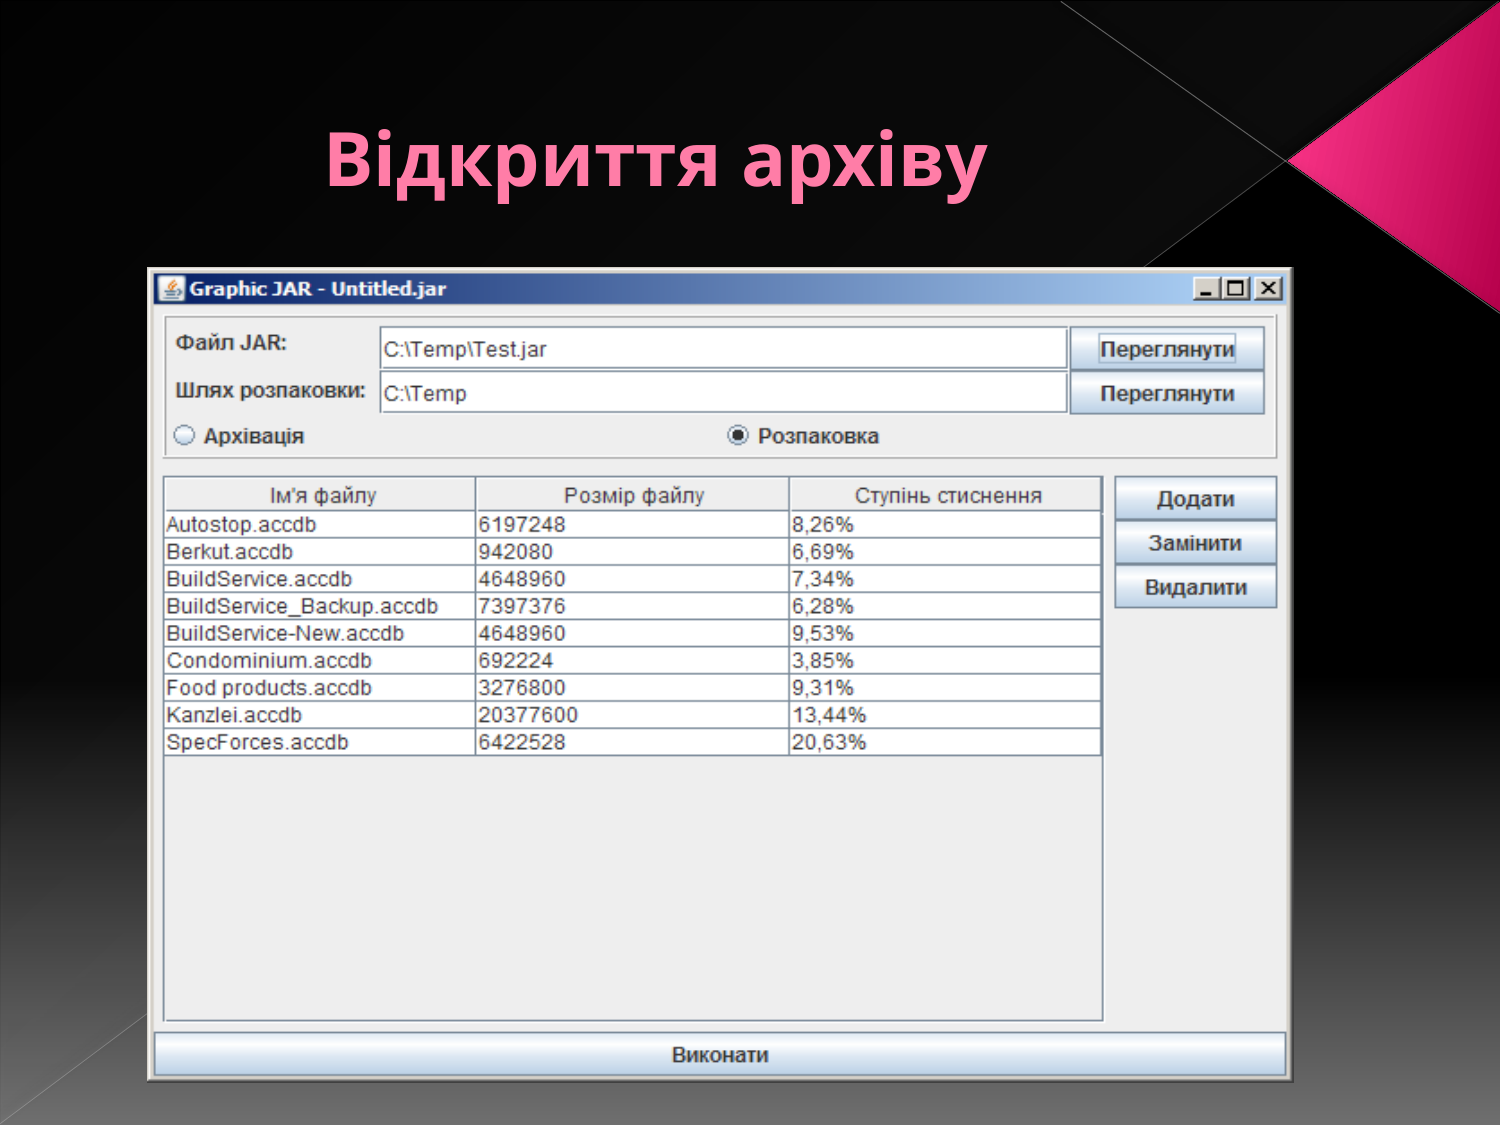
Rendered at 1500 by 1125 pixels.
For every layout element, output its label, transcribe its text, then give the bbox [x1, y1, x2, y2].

picture [147, 266, 1294, 1083]
title Відкриття архіву [62, 44, 1250, 268]
